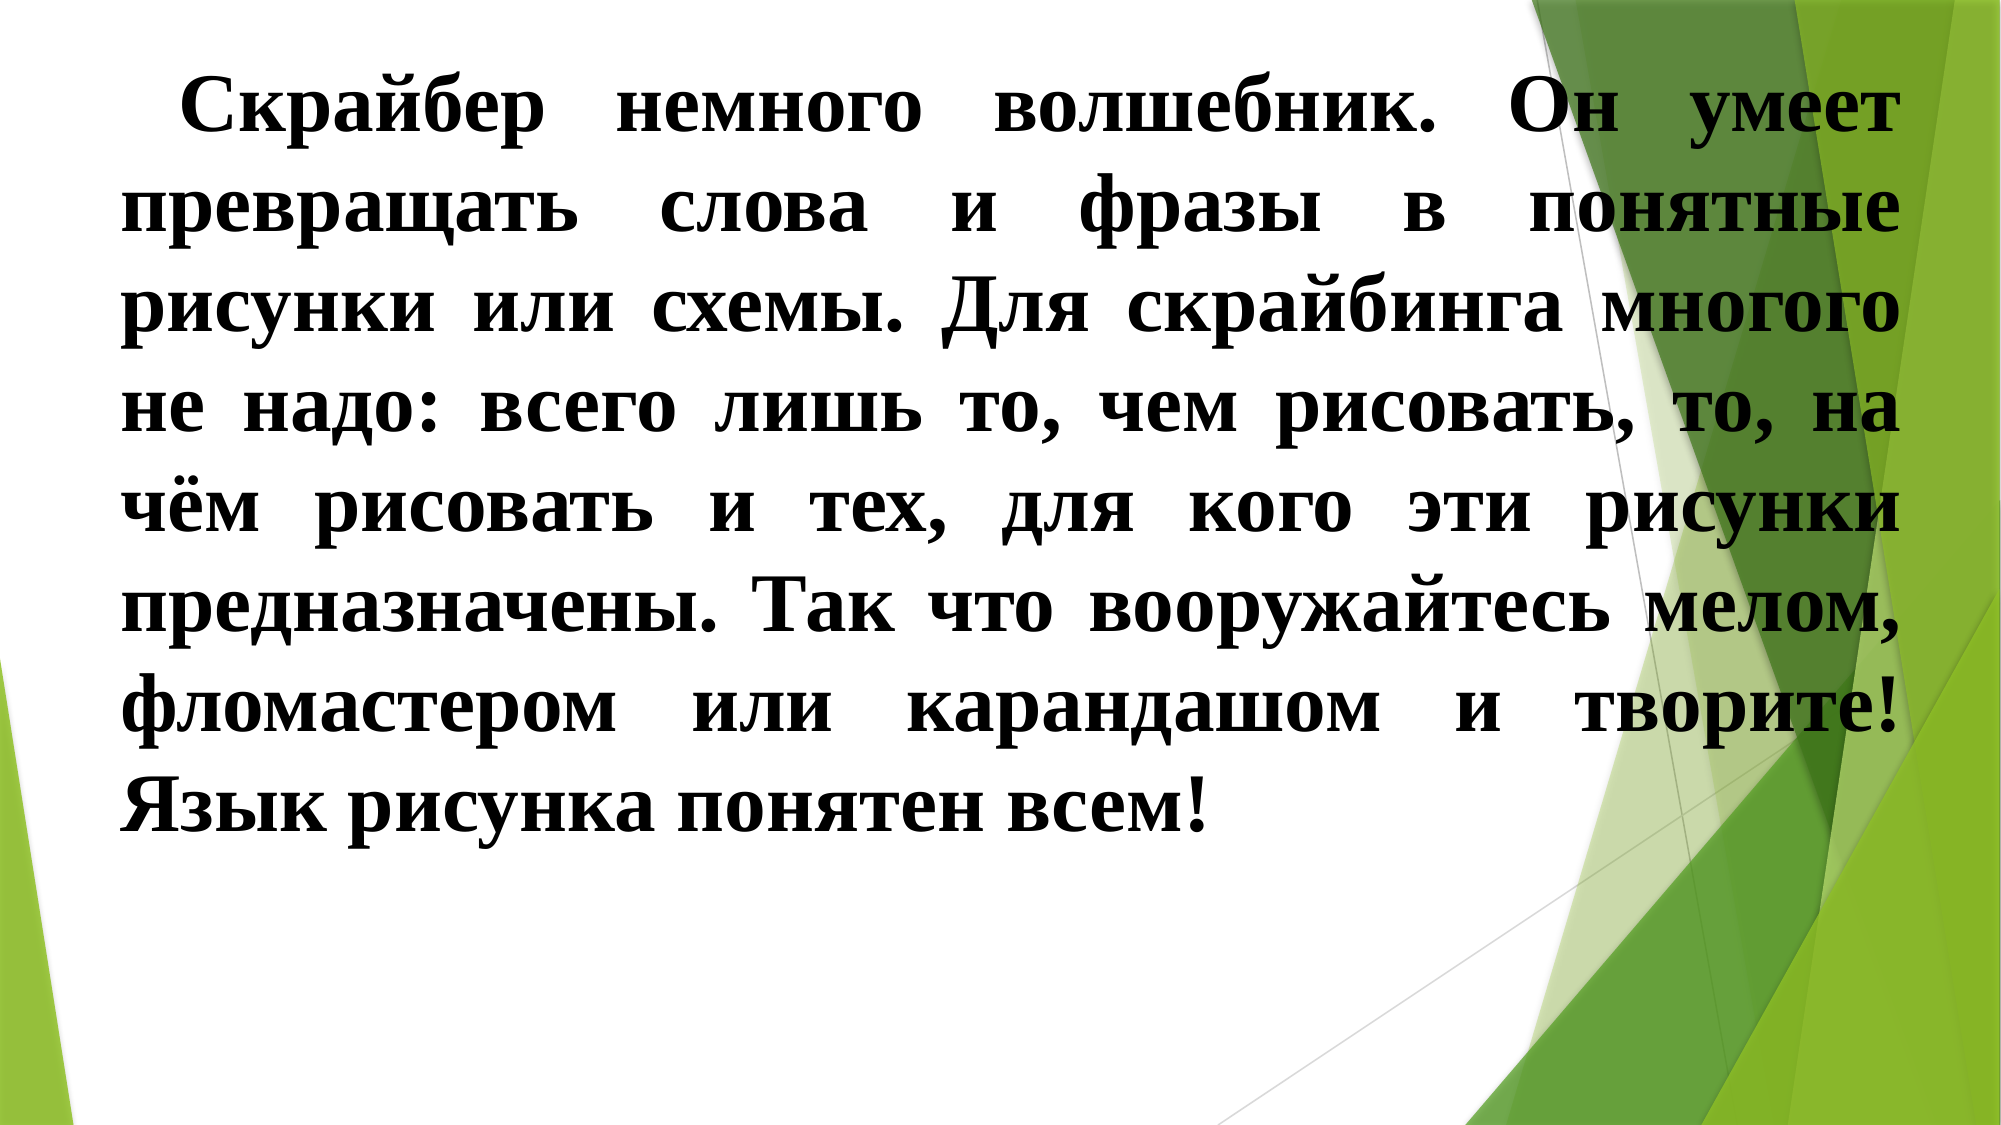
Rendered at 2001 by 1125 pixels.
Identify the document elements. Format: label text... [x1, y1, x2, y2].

text_box Скрайбер немного волшебник. Он умеет превращать слова и фразы в понятные рисунки или схемы. Для скрайбинга многого не надо: всего лишь то, чем рисовать, то, на чём рисовать и тех, для кого эти рисунки предназначены. Так что вооружайтесь мелом, фломастером или карандашом и творите! Язык рисунка понятен всем! [105, 40, 1918, 856]
